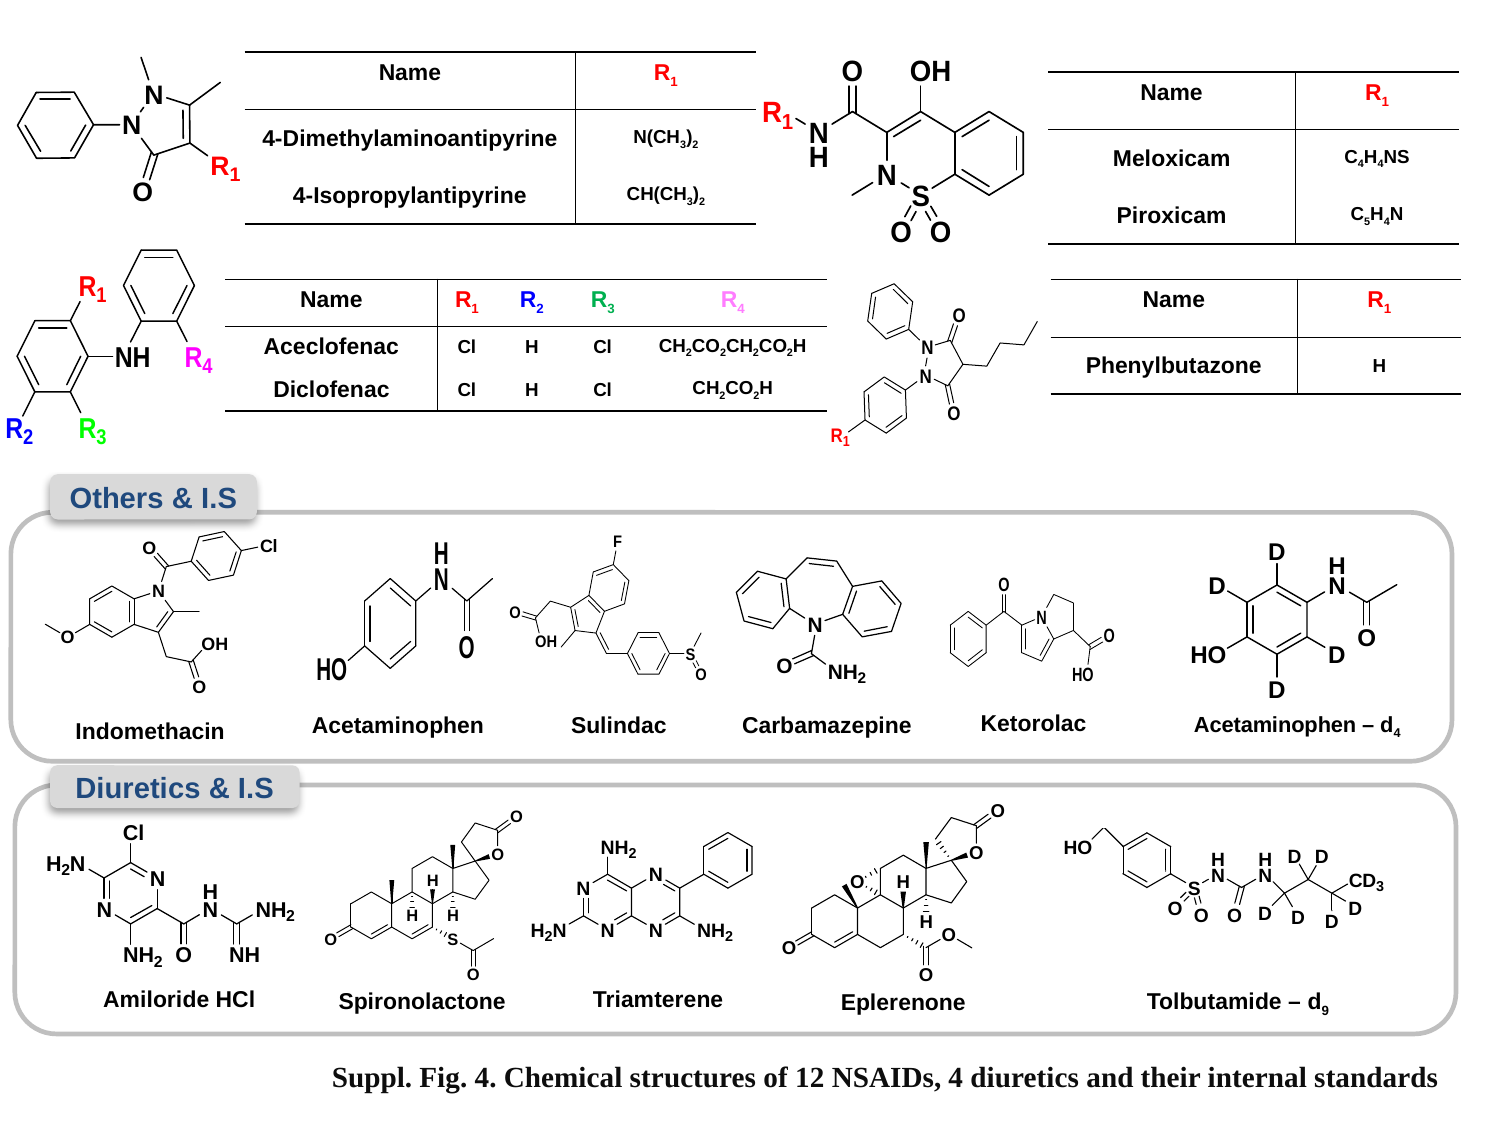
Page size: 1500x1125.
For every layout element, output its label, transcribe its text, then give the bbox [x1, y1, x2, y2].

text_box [10, 52, 246, 209]
table_header R1 [1298, 280, 1461, 337]
table_cell 4-Isopropylantipyrine [245, 167, 575, 223]
text_box Others & I.S [50, 474, 257, 520]
table_cell Cl [567, 368, 638, 410]
text_box Carbamazepine [727, 703, 934, 746]
text_box [10, 512, 1452, 762]
table_header R2 [496, 280, 567, 326]
table_header R1 [1296, 73, 1459, 129]
text_box Sulindac [556, 703, 689, 746]
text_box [777, 799, 1009, 986]
text_box Ketorolac [965, 700, 1108, 744]
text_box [1062, 828, 1393, 939]
table_cell H [496, 368, 567, 410]
table_cell Cl [567, 327, 638, 368]
table_cell CH(CH3)2 [576, 167, 756, 223]
text_box Acetaminophen [297, 703, 506, 746]
table_cell Aceclofenac [225, 327, 437, 368]
table_header R4 [638, 280, 827, 326]
table_header Name [1051, 280, 1297, 337]
table_cell C5H4N [1296, 187, 1459, 243]
table_cell H [496, 327, 567, 368]
table_cell Meloxicam [1048, 130, 1295, 187]
text_box Tolbutamide – d9 [1132, 979, 1344, 1026]
table_header Name [1048, 73, 1295, 129]
table_cell Piroxicam [1048, 187, 1295, 243]
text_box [731, 552, 907, 689]
table_cell Diclofenac [225, 368, 437, 410]
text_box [41, 819, 300, 972]
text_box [506, 531, 710, 685]
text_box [756, 52, 1030, 250]
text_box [320, 806, 527, 985]
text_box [526, 827, 757, 946]
table_header Name [225, 280, 437, 326]
table_cell C4H4NS [1296, 130, 1459, 187]
table_cell CH2CO2CH2CO2H [638, 327, 827, 368]
table_cell 4-Dimethylaminoantipyrine [246, 110, 575, 167]
text_box Suppl. Fig. 4. Chemical structures of 12 NSAIDs, 4 diuretics and their internal standards [302, 1050, 1455, 1101]
table_cell Cl [438, 327, 496, 368]
text_box Diuretics & I.S [50, 765, 300, 809]
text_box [827, 279, 1041, 451]
text_box Acetaminophen – d4 [1179, 702, 1416, 748]
table_header Name [246, 53, 575, 109]
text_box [41, 527, 282, 697]
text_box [946, 572, 1118, 686]
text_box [1185, 535, 1402, 703]
text_box [14, 784, 1457, 1034]
table_cell Cl [438, 368, 496, 410]
table_cell H [1298, 338, 1461, 393]
table_header R3 [567, 280, 638, 326]
table_cell CH2CO2H [638, 368, 827, 410]
table_header R1 [576, 53, 756, 109]
text_box Indomethacin [60, 709, 247, 752]
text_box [312, 534, 497, 688]
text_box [0, 243, 218, 451]
table_cell N(CH3)2 [576, 110, 756, 167]
table_header R1 [438, 280, 496, 326]
table_cell Phenylbutazone [1051, 338, 1297, 393]
